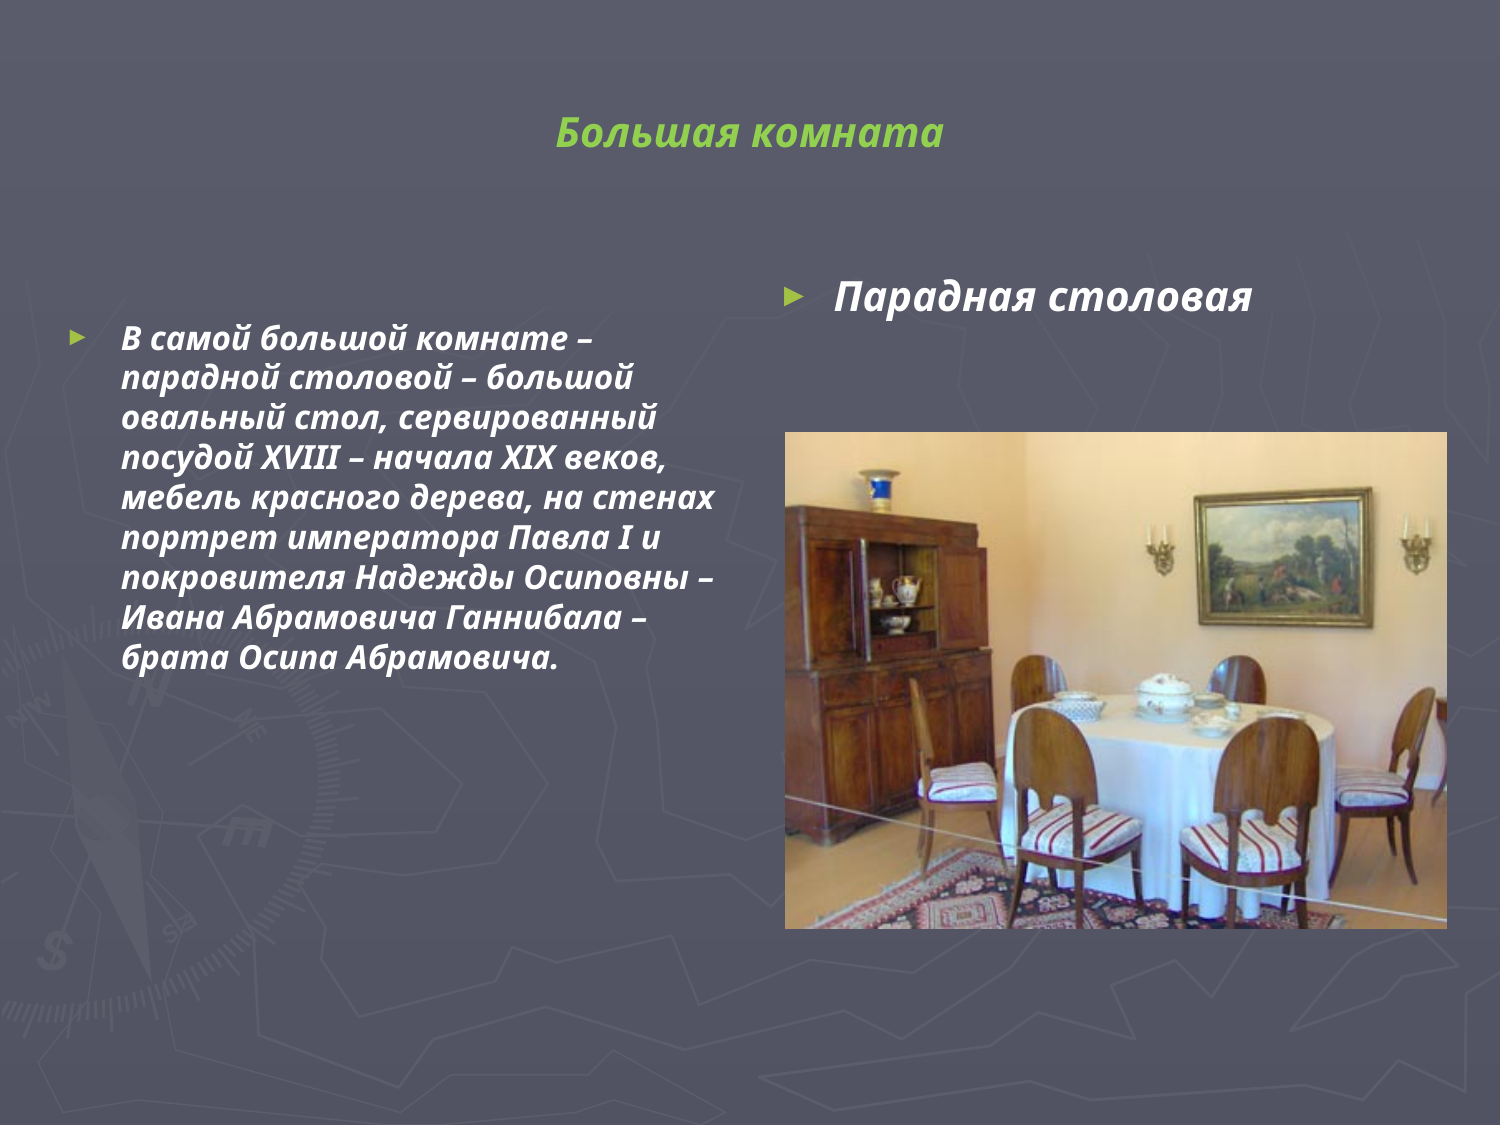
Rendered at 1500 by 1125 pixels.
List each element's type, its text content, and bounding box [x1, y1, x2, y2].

picture [785, 432, 1448, 929]
list В самой большой комнате – парадной столовой – большой овальный стол, сервированный посудой XVIII – начала XIX веков, мебель красного дерева, на стенах портрет императора Павла I и покровителя Надежды Осиповны – Ивана Абрамовича Ганнибала – брата Осипа Абрамовича. [49, 262, 738, 1001]
list Парадная столовая [762, 262, 1451, 1001]
title Большая комната [49, 37, 1451, 226]
